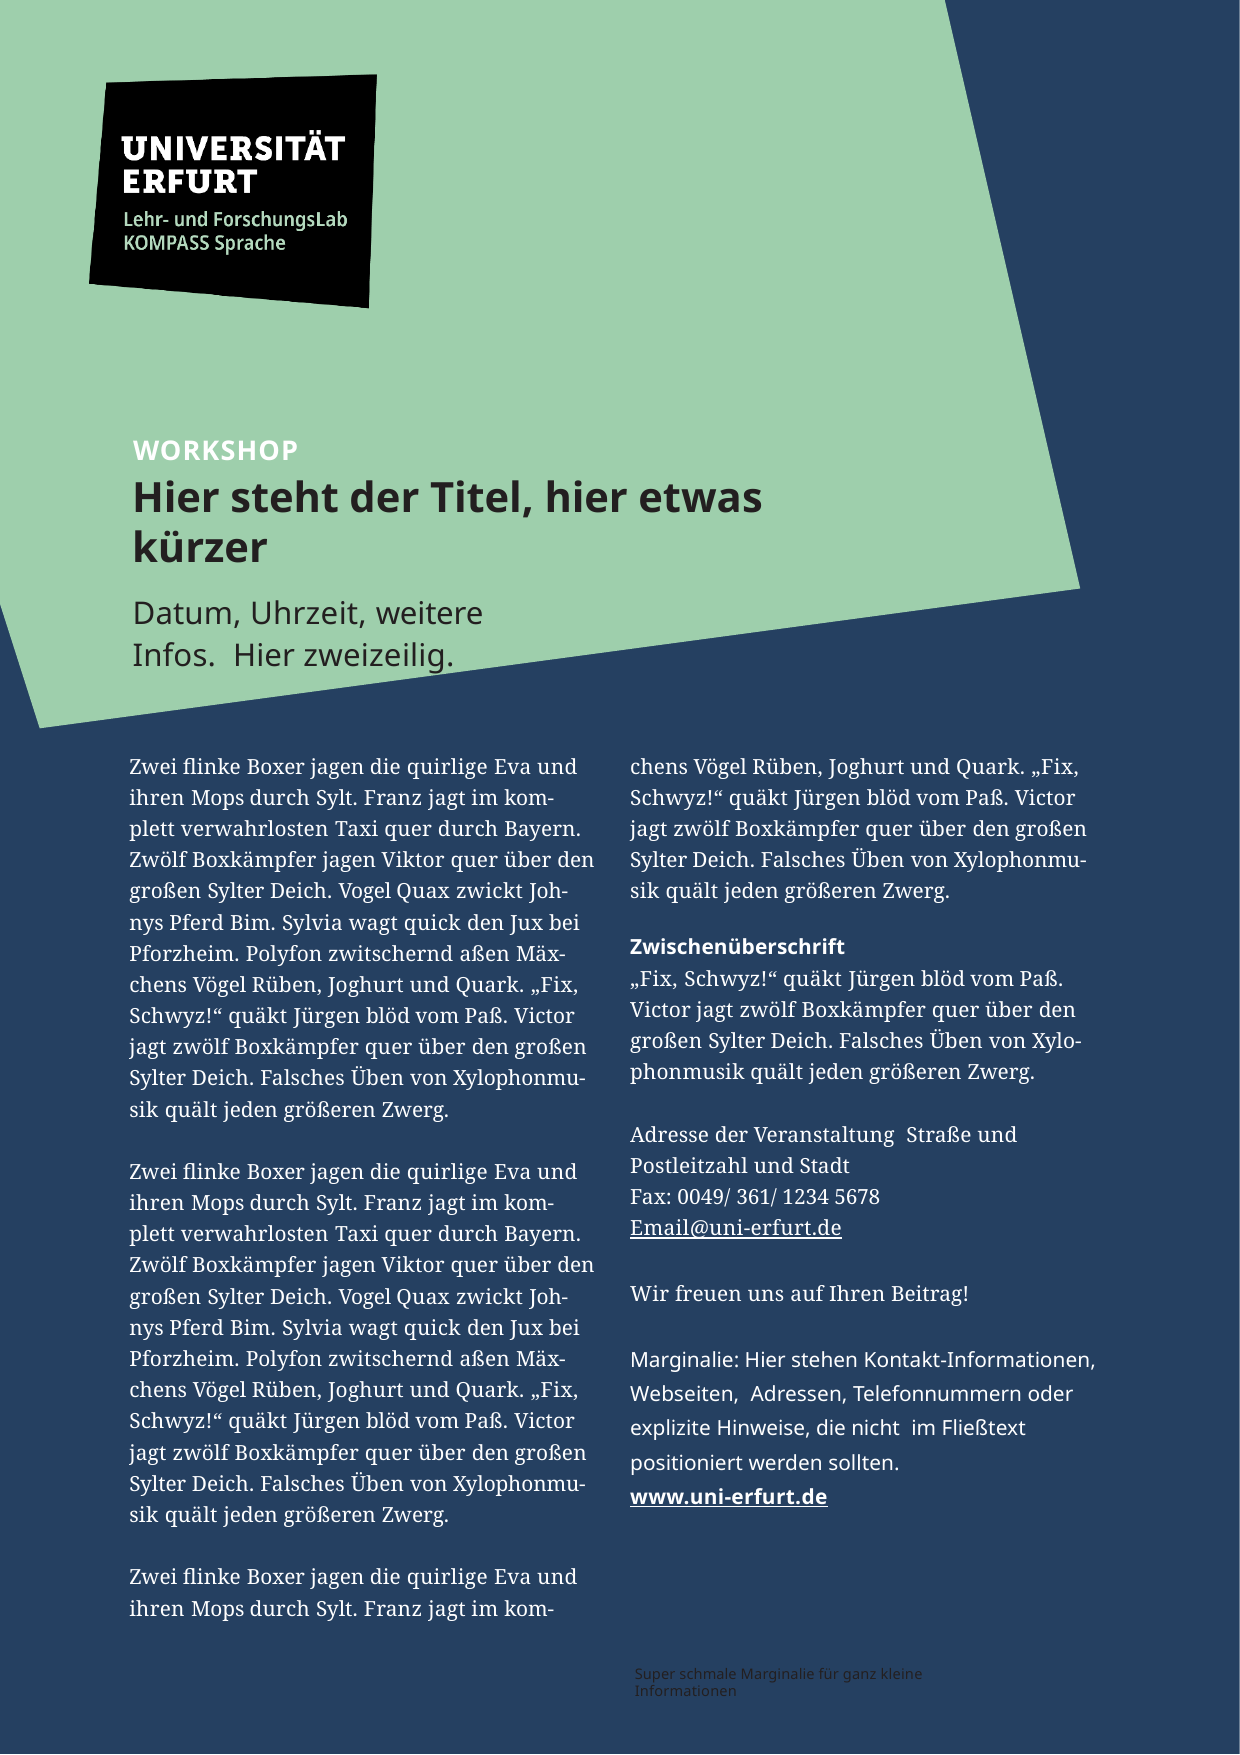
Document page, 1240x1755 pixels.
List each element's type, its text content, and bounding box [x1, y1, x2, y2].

picture [62, 0, 442, 380]
text_box WORKSHOP Hier steht der Titel, hier etwas kürzer Datum, Uhrzeit, weitere Infos. Hier zweizeilig. [130, 433, 845, 673]
text_box Super schmale Marginalie für ganz kleine Informationen [632, 1664, 966, 1700]
text_box Zwei flinke Boxer jagen die quirlige Eva und ihren Mops durch Sylt. Franz jagt im kom- plett verwahrlosten Taxi quer durch Bayern. Zwölf Boxkämpfer jagen Viktor quer über den großen Sylter Deich. Vogel Quax zwickt Joh- nys Pferd Bim. Sylvia wagt quick den Jux bei Pforzheim. Polyfon zwitschernd aßen Mäx- chens Vögel Rüben, Joghurt und Quark. „Fix, Schwyz!“ quäkt Jürgen blöd vom Paß. Victor jagt zwölf Boxkämpfer quer über den großen Sylter Deich. Falsches Üben von Xylophonmu- sik quält jeden größeren Zwerg. Zwei flinke Boxer jagen die quirlige Eva und ihren Mops durch Sylt. Franz jagt im kom- plett verwahrlosten Taxi quer durch Bayern. Zwölf Boxkämpfer jagen Viktor quer über den großen Sylter Deich. Vogel Quax zwickt Joh- nys Pferd Bim. Sylvia wagt quick den Jux bei Pforzheim. Polyfon zwitschernd aßen Mäx- chens Vögel Rüben, Joghurt und Quark. „Fix, Schwyz!“ quäkt Jürgen blöd vom Paß. Victor jagt zwölf Boxkämpfer quer über den großen Sylter Deich. Falsches Üben von Xylophonmu- sik quält jeden größeren Zwerg. Zwei flinke Boxer jagen die quirlige Eva und ihren Mops durch Sylt. Franz jagt im kom- Pforzheim. Polyfon zwitschernd aßen Mäx- chens Vögel Rüben, Joghurt und Quark. „Fix, Schwyz!“ quäkt Jürgen blöd vom Paß. Victor jagt zwölf Boxkämpfer quer über den großen Sylter Deich. Falsches Üben von Xylophonmu- sik quält jeden größeren Zwerg. Zwischenüberschrift „Fix, Schwyz!“ quäkt Jürgen blöd vom Paß. Victor jagt zwölf Boxkämpfer quer über den großen Sylter Deich. Falsches Üben von Xylo- phonmusik quält jeden größeren Zwerg. Adresse der Veranstaltung Straße und Postleitzahl und Stadt Fax: 0049/ 361/ 1234 5678 Email@uni-erfurt.de Wir freuen uns auf Ihren Beitrag! Marginalie: Hier stehen Kontakt-Informationen, Webseiten, Adressen, Telefonnummern oder explizite Hinweise, die nicht im Fließtext positioniert werden sollten. www.uni-erfurt.de [112, 739, 1120, 1755]
